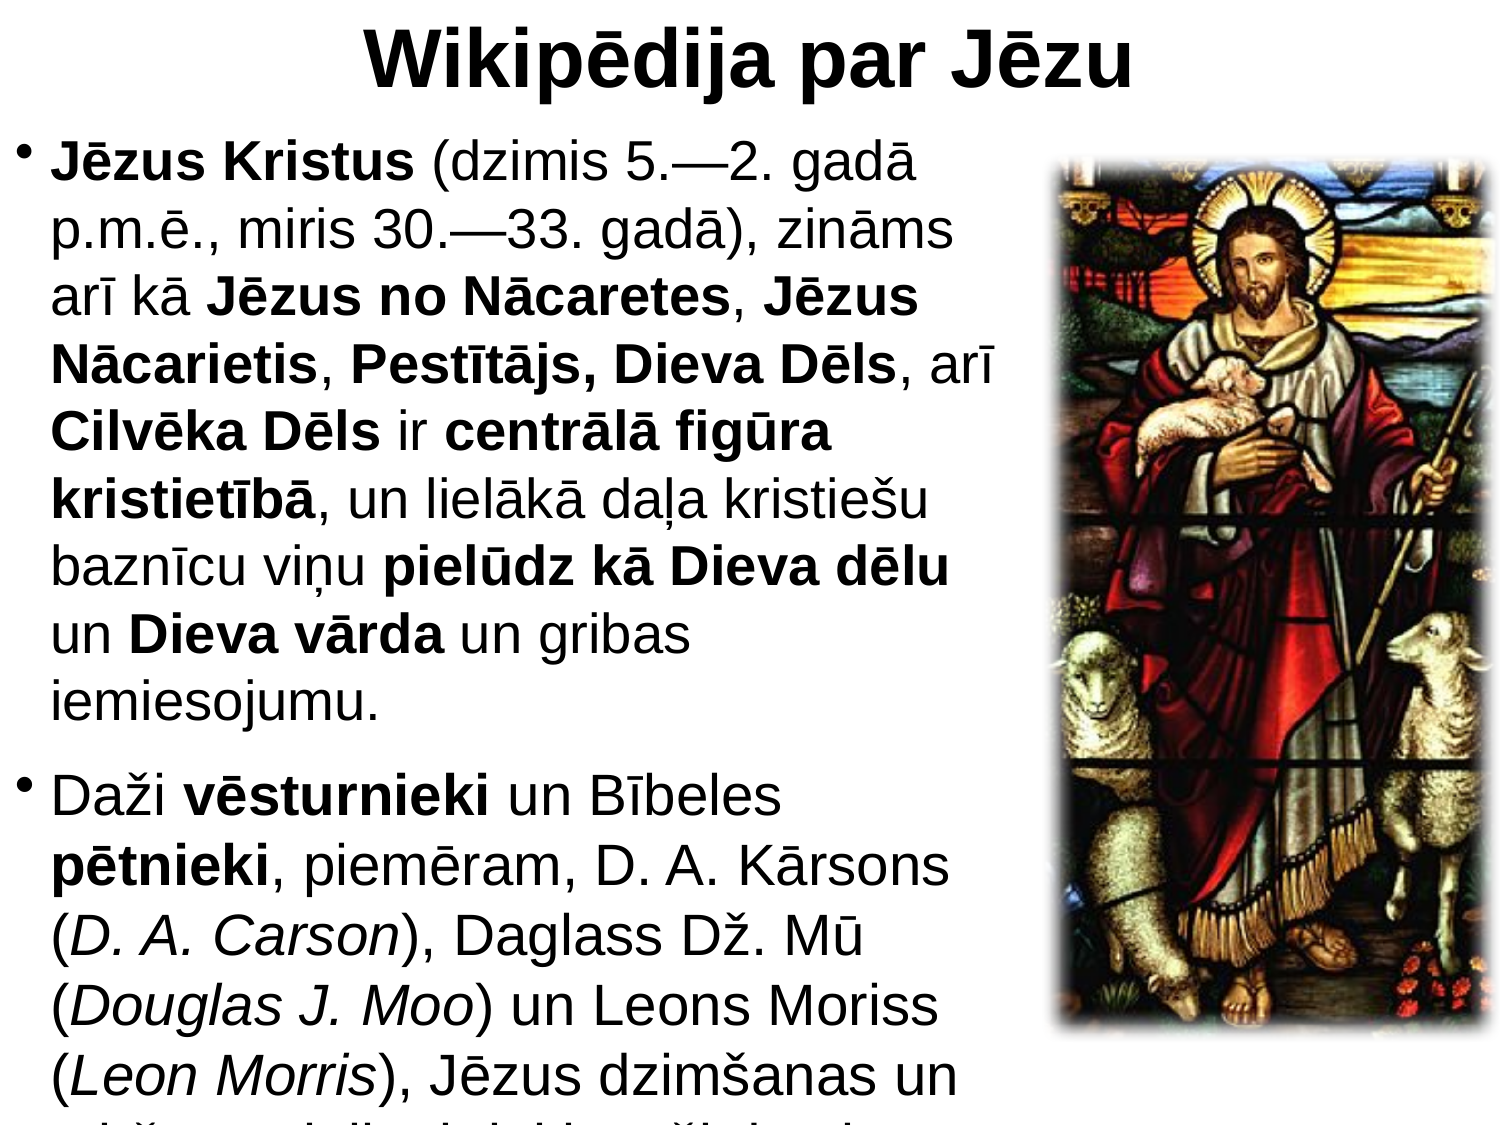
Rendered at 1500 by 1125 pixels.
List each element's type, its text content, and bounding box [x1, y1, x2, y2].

title Wikipēdija par Jēzu [0, 7, 1500, 102]
picture [1041, 152, 1500, 1044]
text_box Jēzus Kristus (dzimis 5.—2. gadā p.m.ē., miris 30.—33. gadā), zināms arī kā Jēzus no Nācaretes, Jēzus Nācarietis, Pestītājs, Dieva Dēls, arī Cilvēka Dēls ir centrālā figūra kristietībā, un lielākā daļa kristiešu baznīcu viņu pielūdz kā Dieva dēlu un Dieva vārda un gribas iemiesojumu. Daži vēsturnieki un Bībeles pētnieki, piemēram, D. A. Kārsons (D. A. Carson), Daglass Dž. Mū (Douglas J. Moo) un Leons Moriss (Leon Morris), Jēzus dzimšanas un miršanas laiku ir iekļāvuši dotajos intervālos. [0, 117, 1043, 1125]
